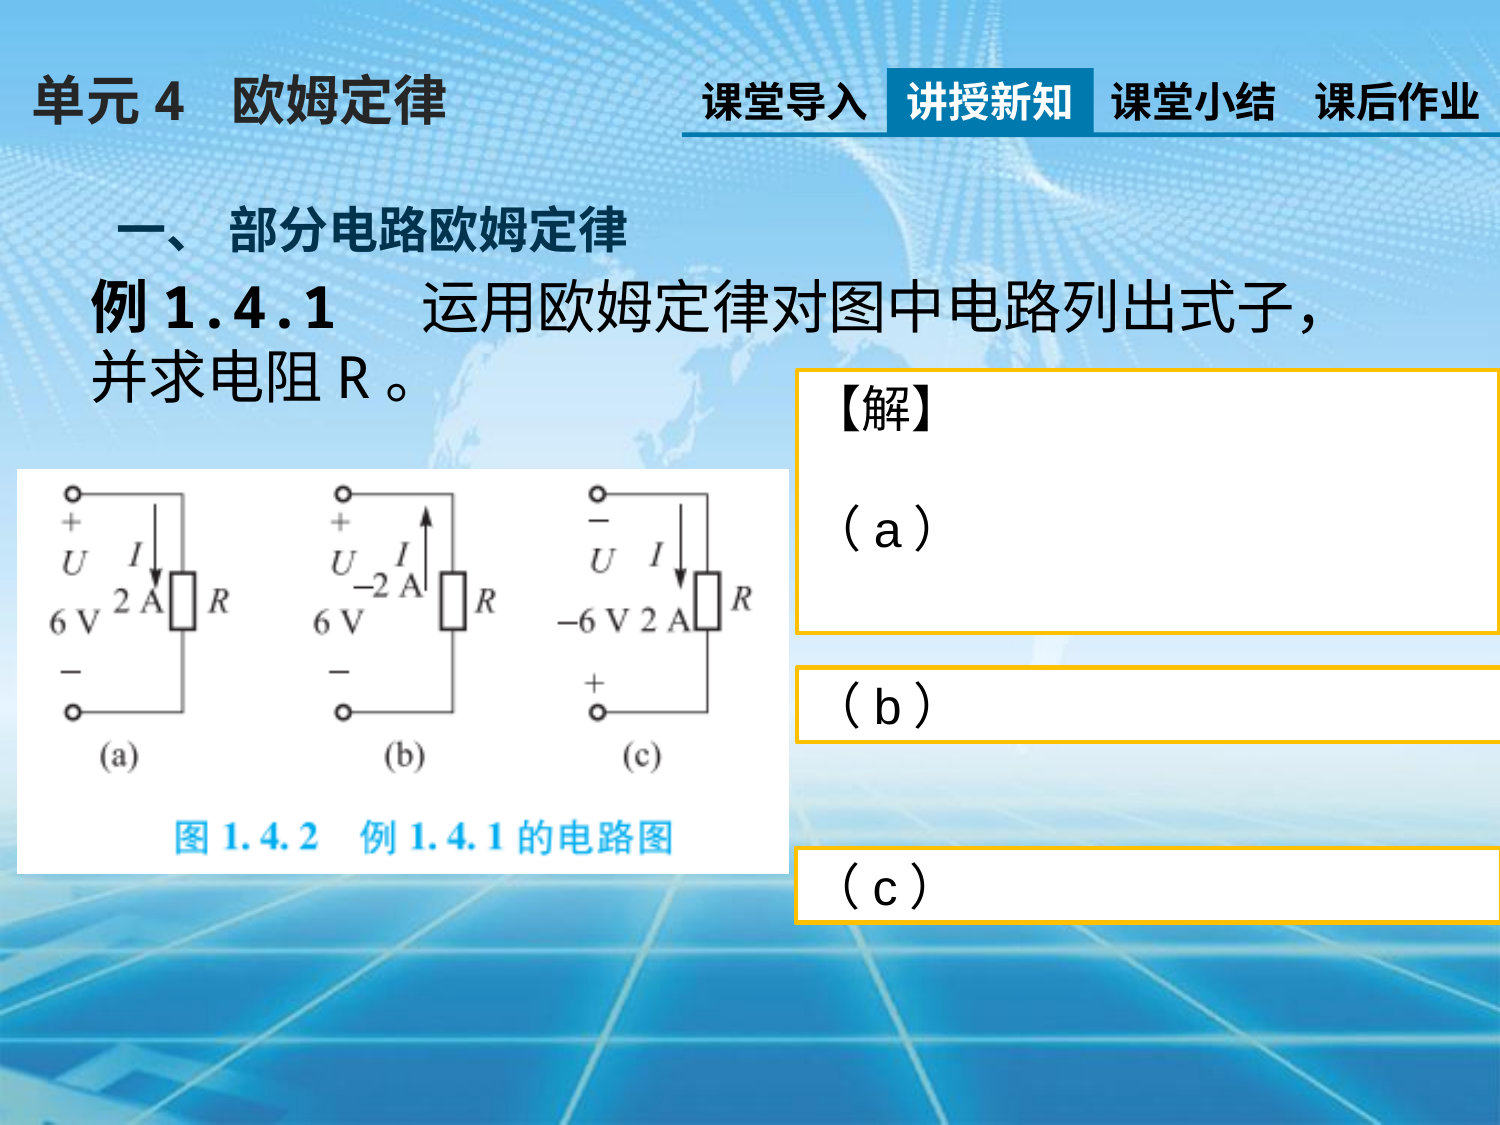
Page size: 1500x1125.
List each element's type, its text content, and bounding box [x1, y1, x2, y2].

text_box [16, 59, 1500, 140]
picture [0, 0, 1500, 1125]
text_box 例1.4.1 运用欧姆定律对图中电路列出式子，并求电阻R。 [74, 262, 1425, 444]
text_box 一、 部分电路欧姆定律 [19, 167, 726, 289]
